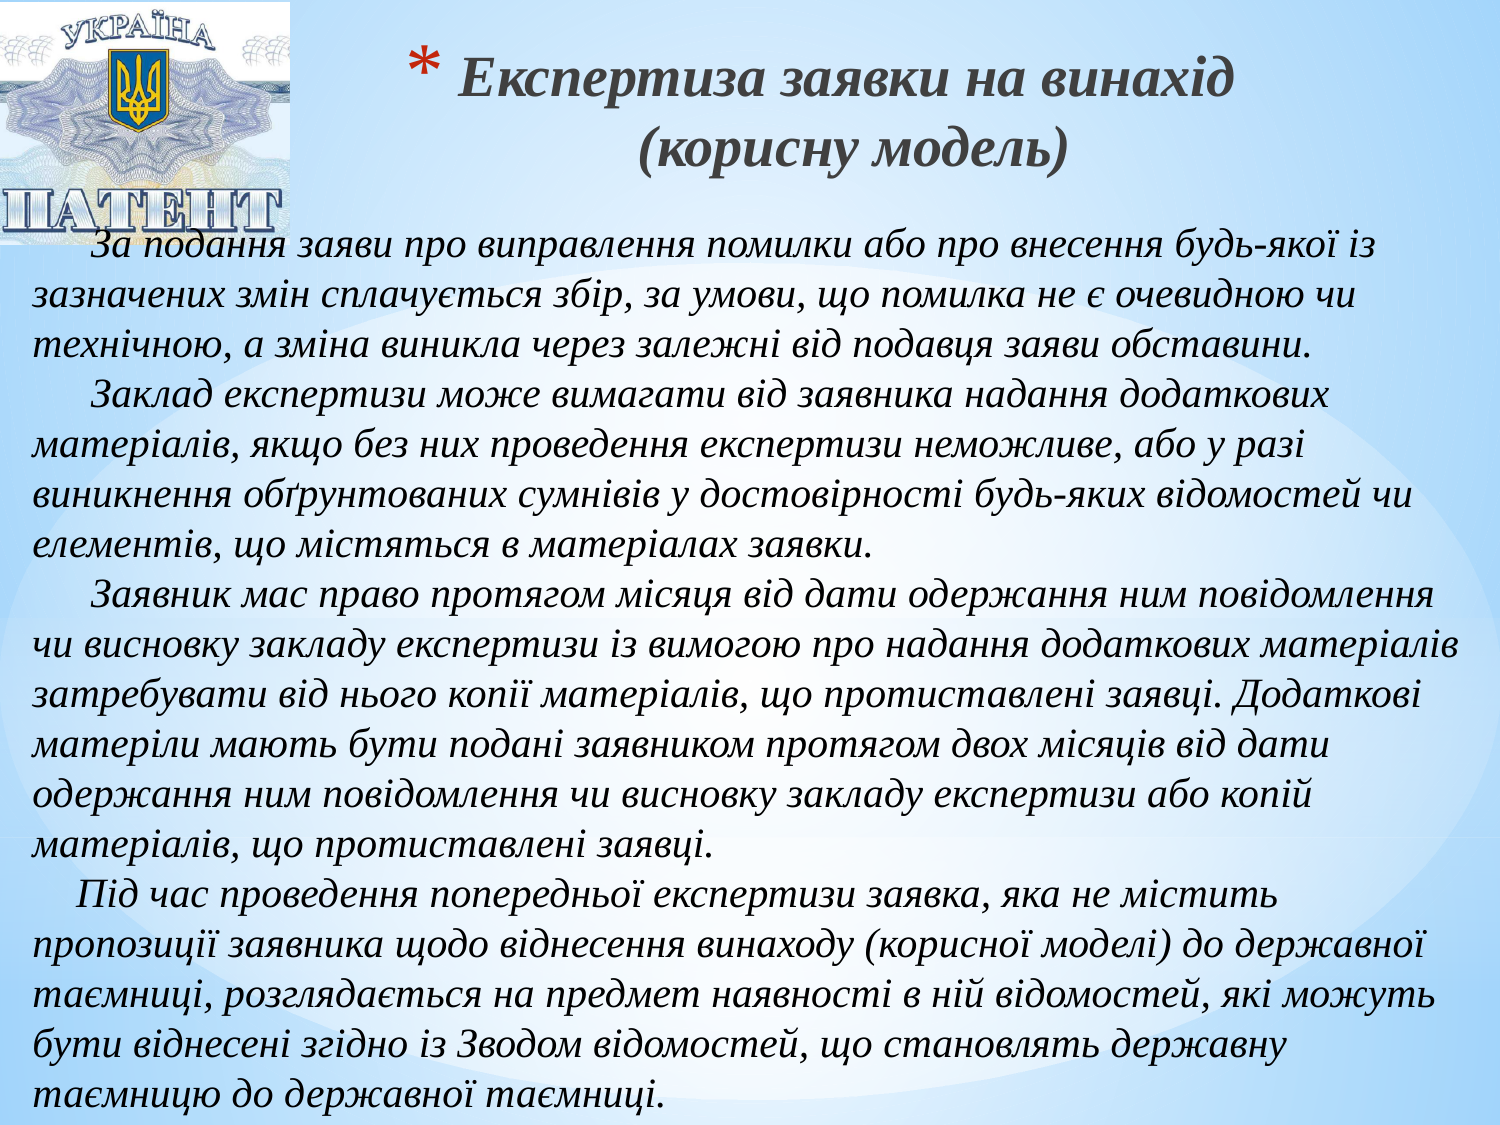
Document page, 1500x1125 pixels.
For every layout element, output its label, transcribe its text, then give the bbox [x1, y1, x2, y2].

text_box За подання заяви про виправлення помилки або про внесення будь-якої із зазначених змін сплачується збір, за умови, що помилка не є очевидною чи технічною, а зміна виникла через залежні від подавця заяви обставини. Заклад експертизи може вимагати від заявника надання додаткових матеріалів, якщо без них проведення експертизи неможливе, або у разі виникнення обґрунтованих сумнівів у достовірності будь-яких відомостей чи елементів, що містяться в матеріалах заявки. Заявник мас право протягом місяця від дати одержання ним повідомлення чи висновку закладу експертизи із вимогою про надання додаткових матеріалів затребувати від нього копії матеріалів, що протиставлені заявці. Додаткові матеріли мають бути подані заявником протягом двох місяців від дати одержання ним повідомлення чи висновку закладу експертизи або копій матеріалів, що протиставлені заявці. Під час проведення попередньої експертизи заявка, яка не містить пропозиції заявника щодо віднесення винаходу (корисної моделі) до державної таємниці, розглядається на предмет наявності в ній відомостей, які можуть бути віднесені згідно із Зводом відомостей, що становлять державну таємницю до державної таємниці. [17, 208, 1483, 1124]
picture [0, 2, 290, 245]
text_box Експертиза заявки на винахід (корисну модель) [295, 30, 1427, 208]
